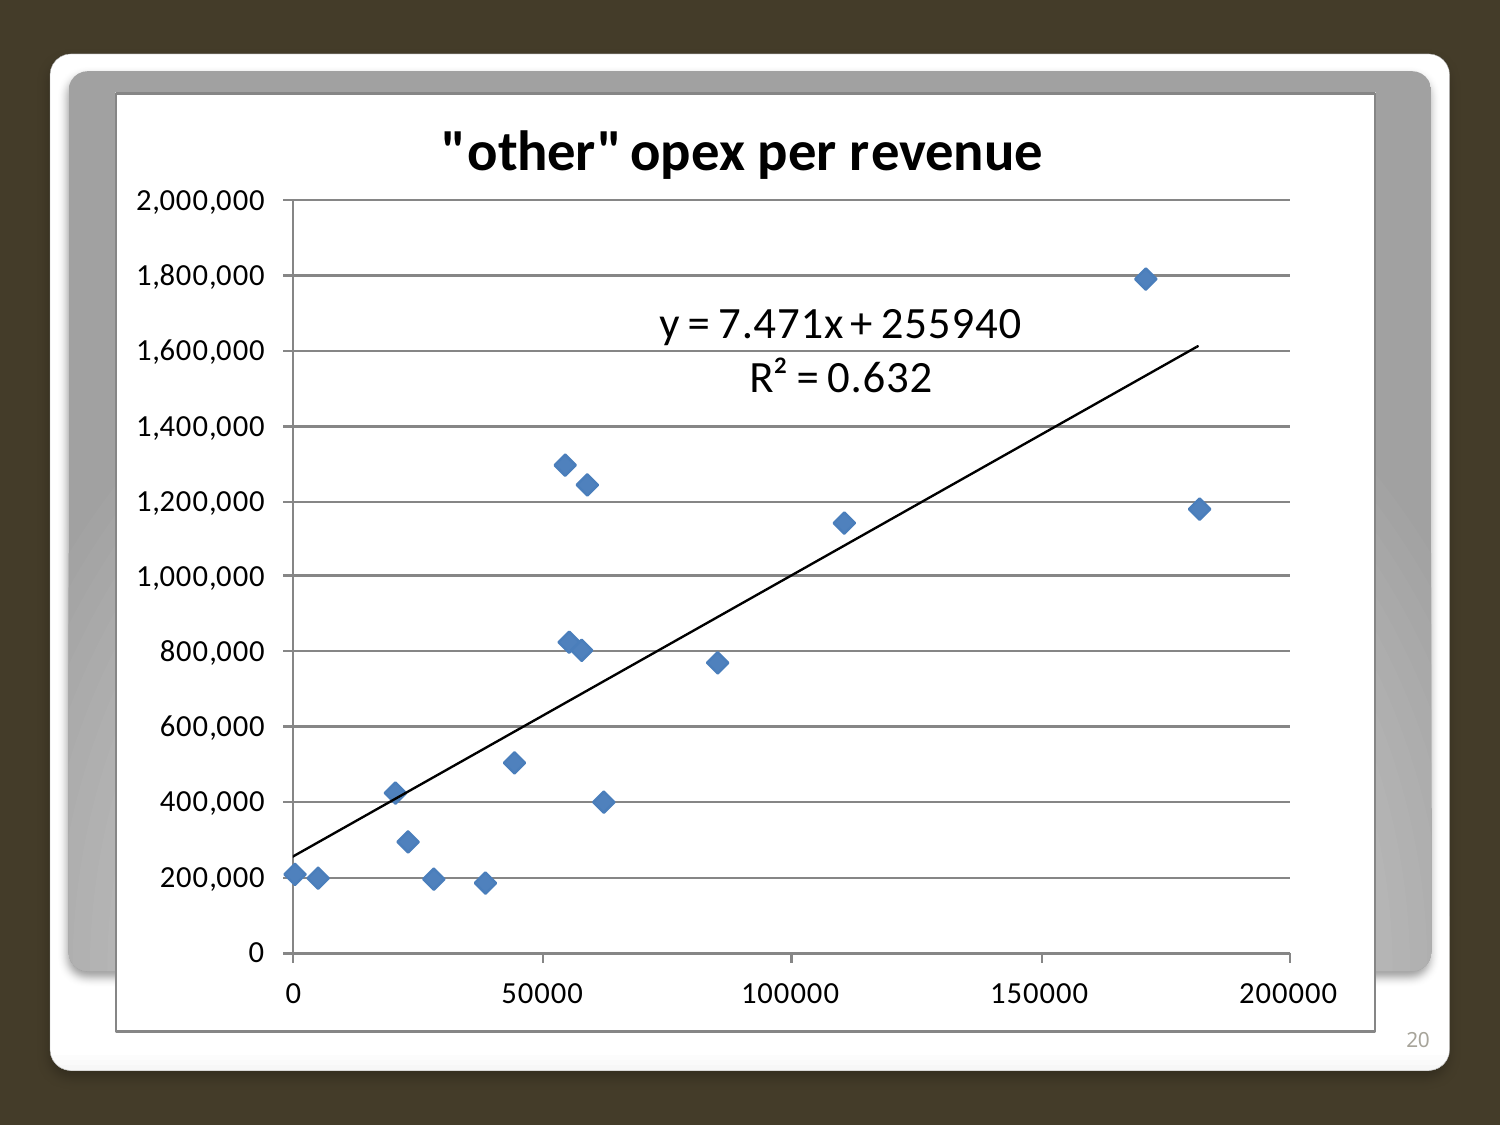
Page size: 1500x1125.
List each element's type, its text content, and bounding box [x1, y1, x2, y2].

picture [111, 89, 1377, 1033]
slide_number 20 [1369, 1002, 1445, 1063]
